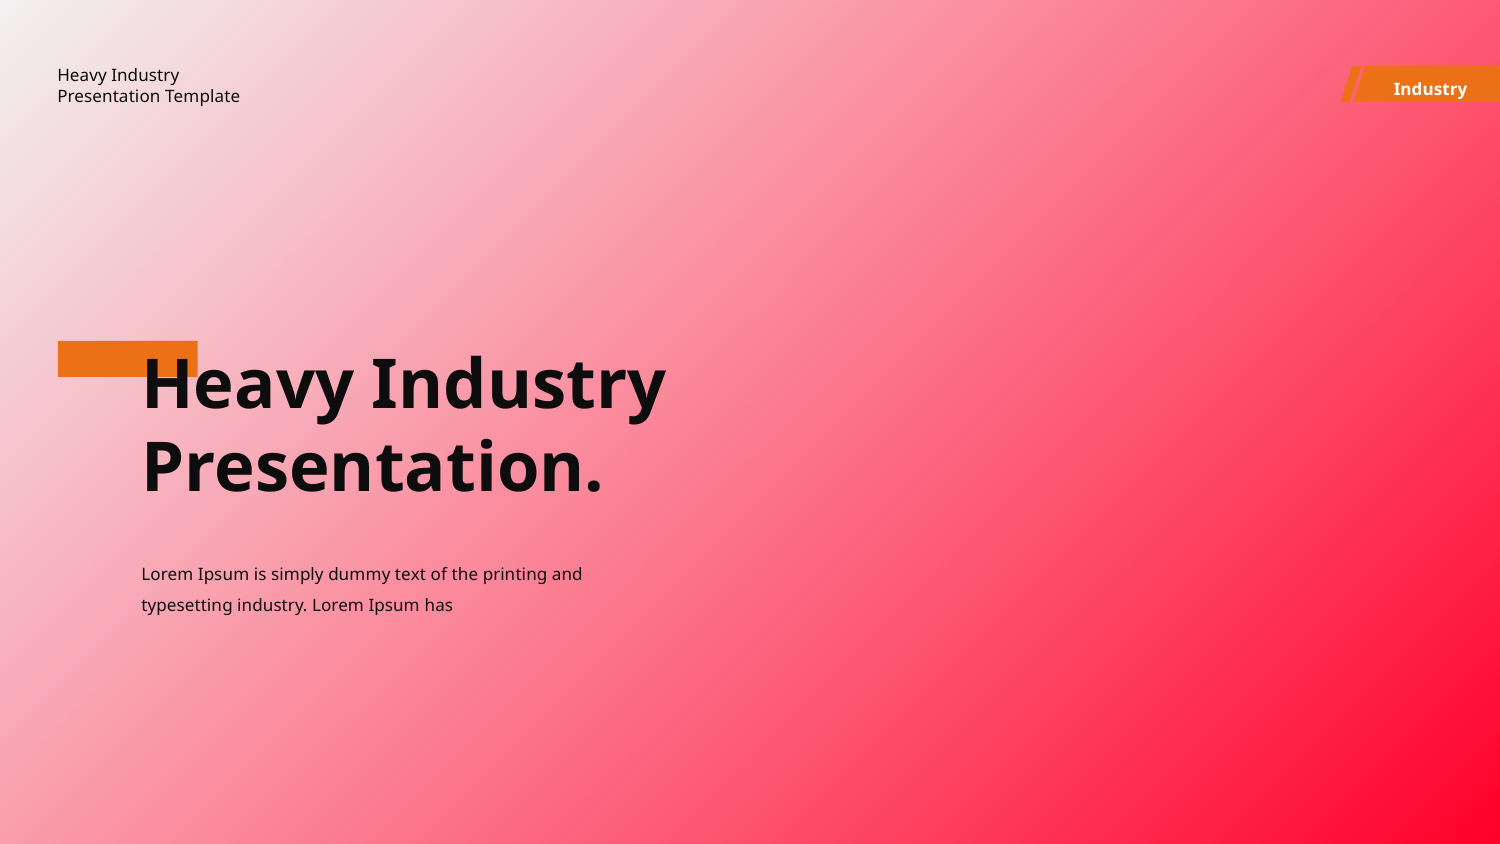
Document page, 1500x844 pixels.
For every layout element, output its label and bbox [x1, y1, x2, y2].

text_box [1340, 65, 1500, 107]
picture [0, 0, 1500, 844]
